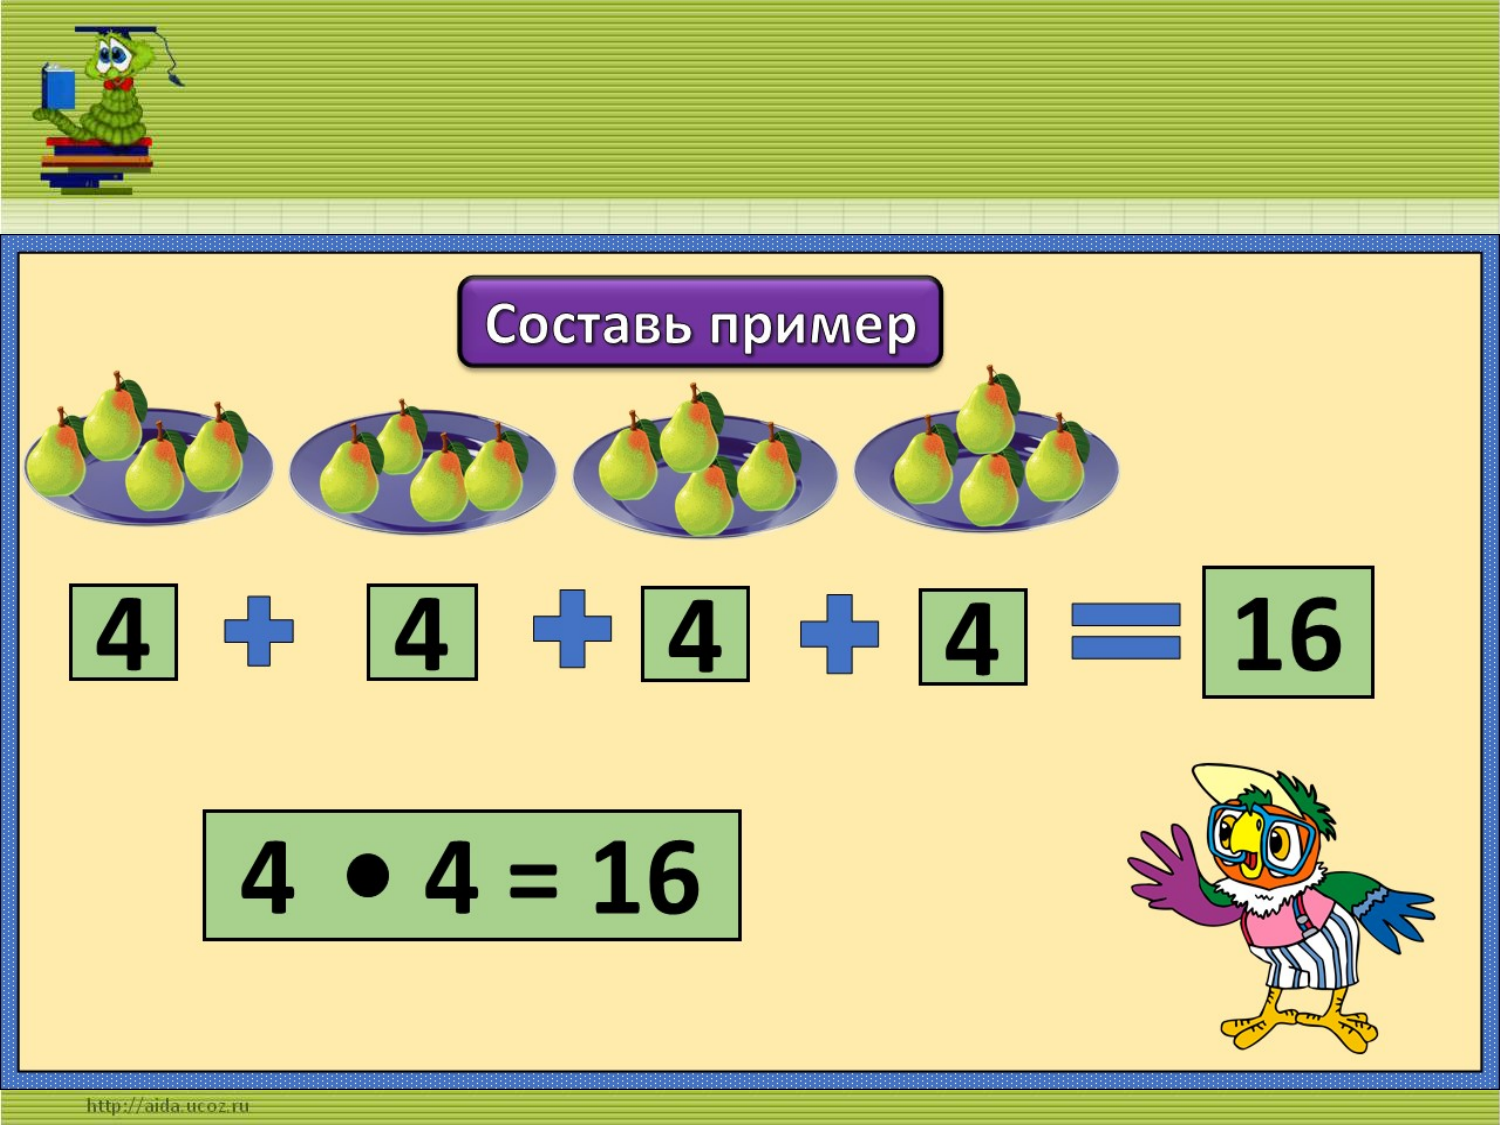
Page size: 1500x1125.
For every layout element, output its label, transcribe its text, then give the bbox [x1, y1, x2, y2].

picture [0, 0, 1500, 1125]
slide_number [75, 1098, 425, 1103]
slide_number 8 [1074, 1098, 1425, 1103]
